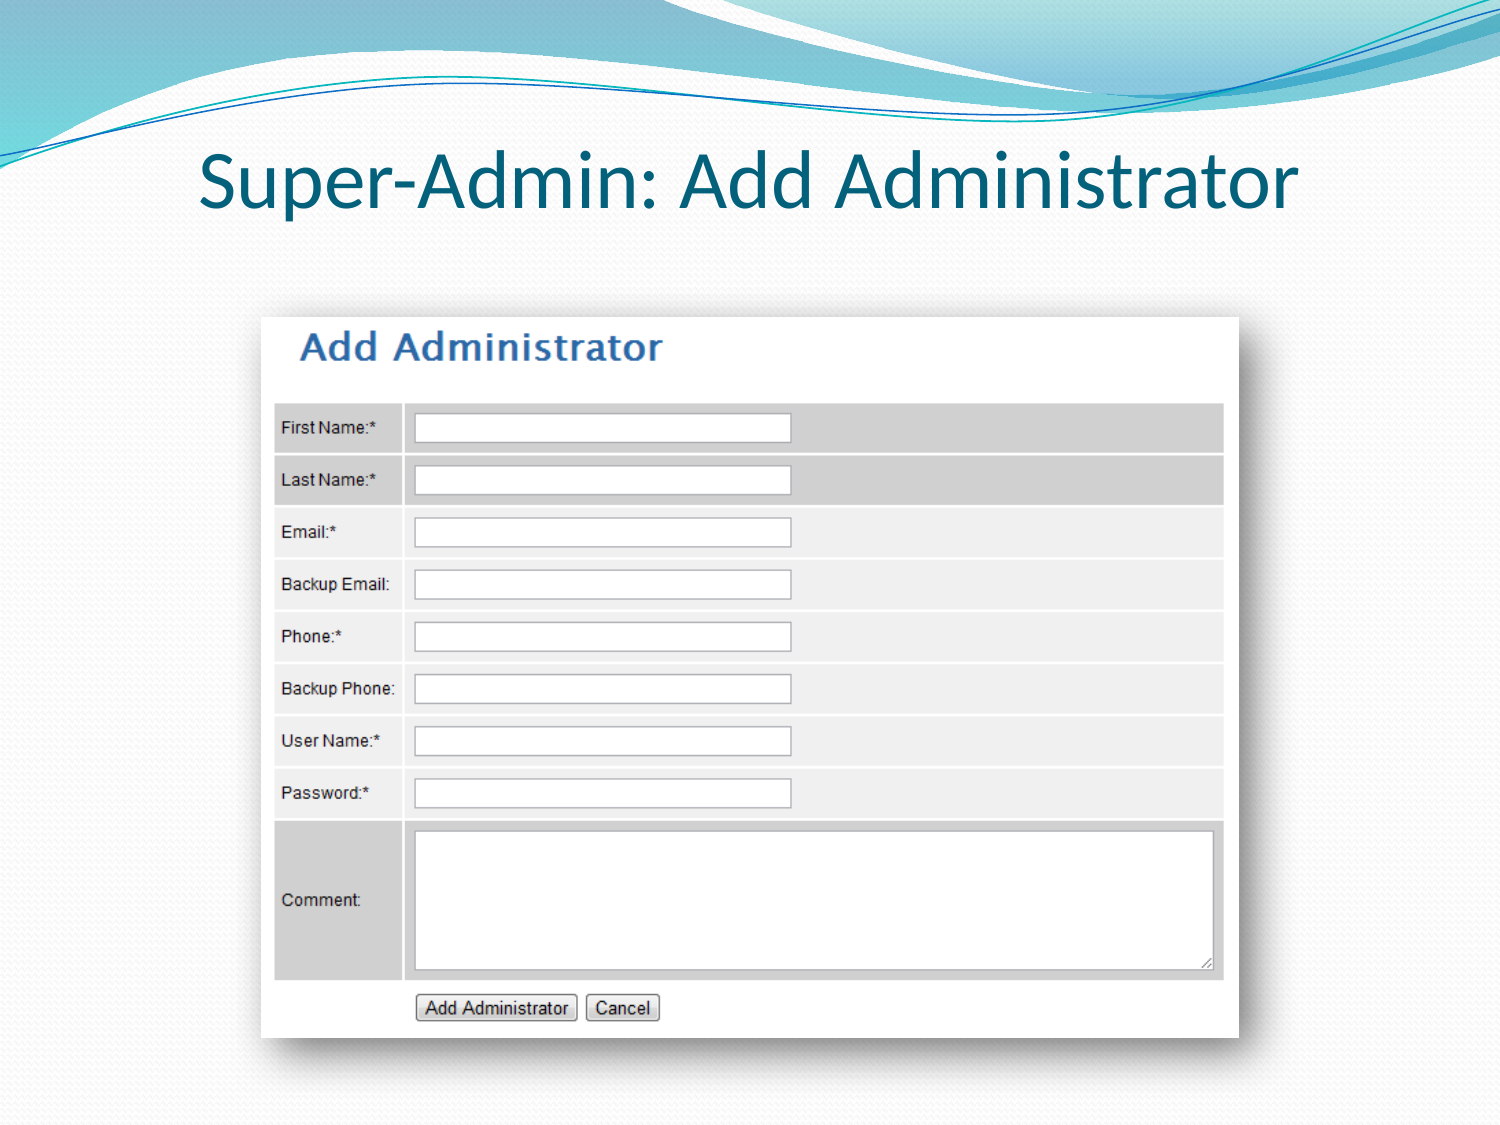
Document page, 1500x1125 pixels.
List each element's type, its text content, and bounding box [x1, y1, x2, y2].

title Super-Admin: Add Administrator [75, 50, 1425, 225]
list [260, 317, 1240, 1038]
